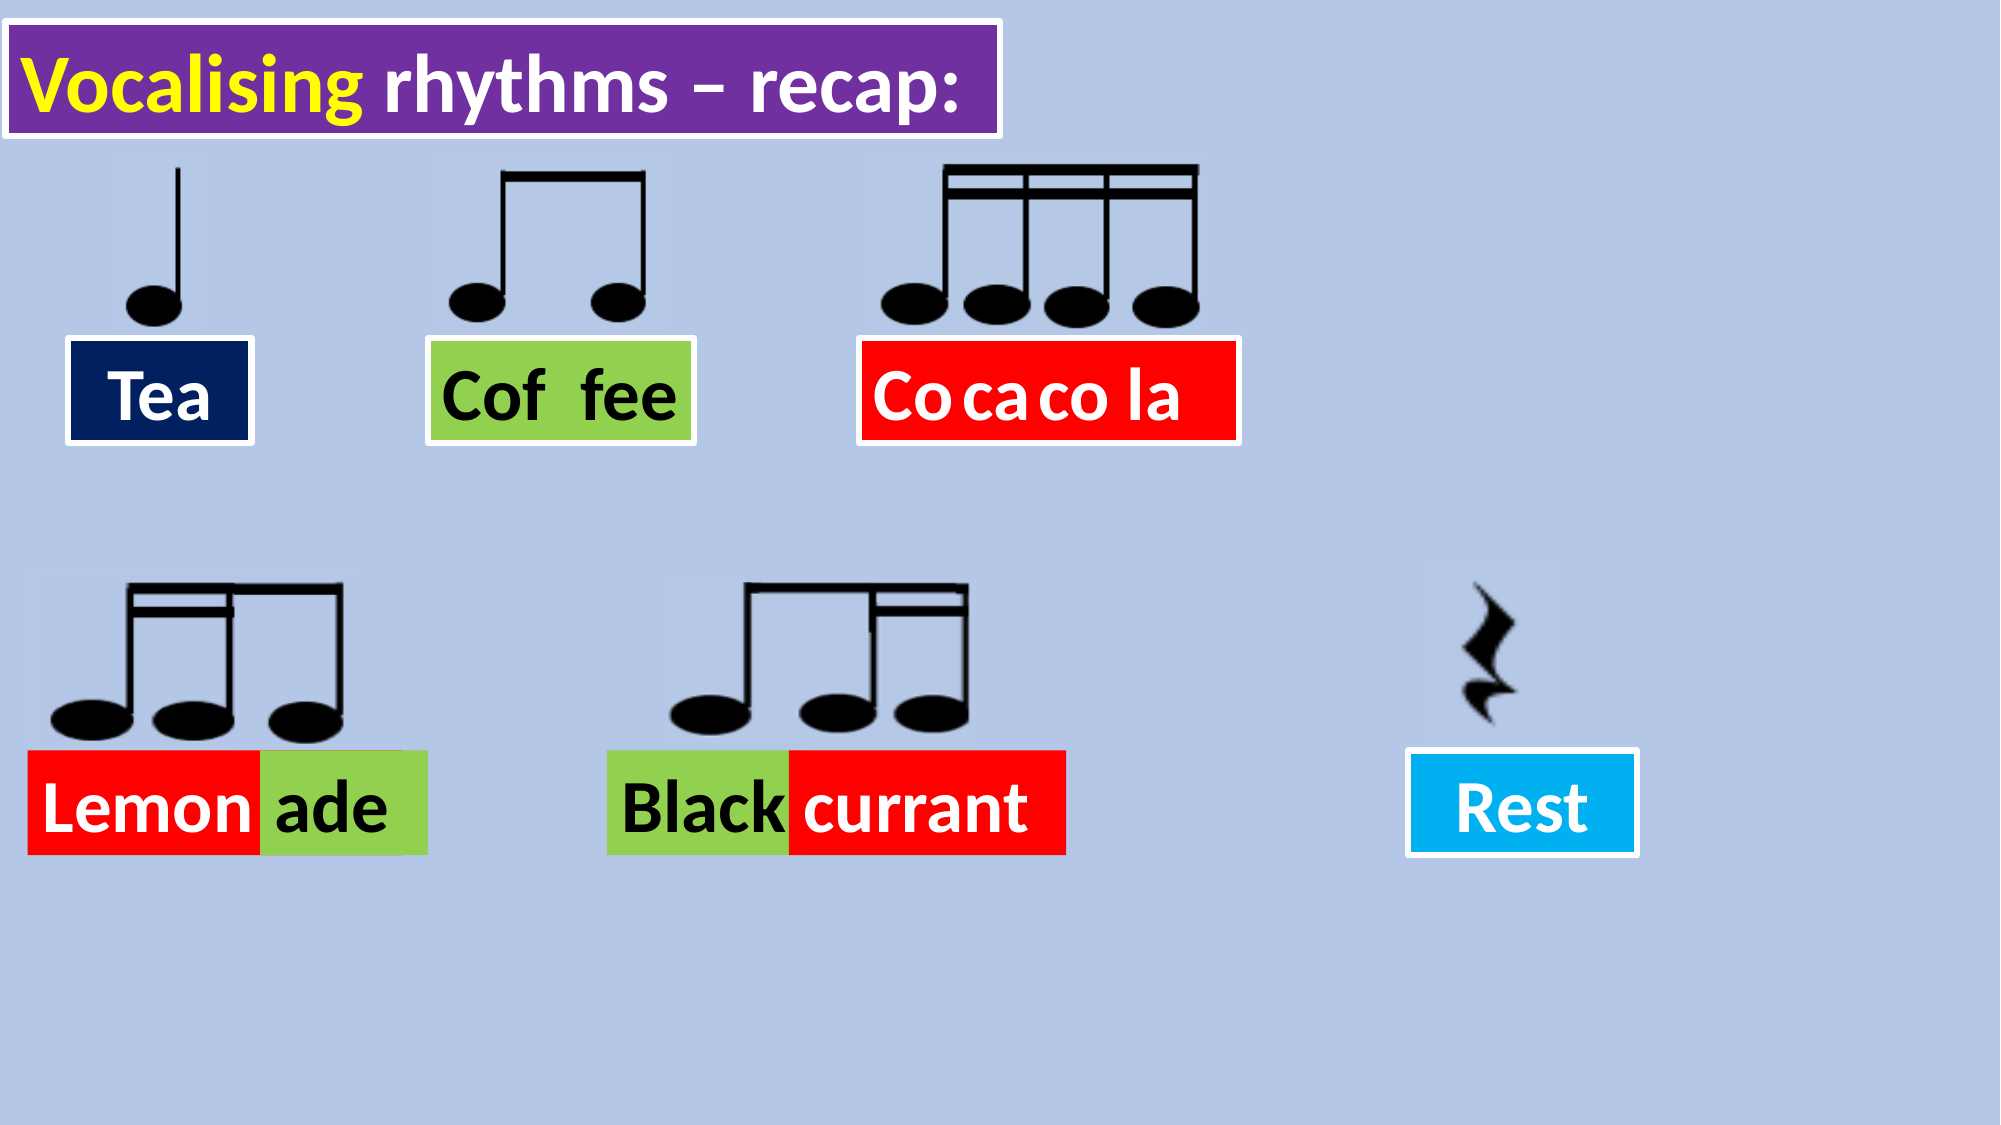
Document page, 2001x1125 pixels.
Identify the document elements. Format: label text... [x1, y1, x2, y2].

picture [112, 158, 203, 330]
picture [666, 582, 977, 744]
text_box Lemon [27, 750, 260, 856]
text_box Co ca co la [858, 338, 1239, 444]
picture [1430, 561, 1560, 750]
text_box Cof fee [427, 338, 695, 444]
picture [870, 158, 1202, 330]
text_box currant [788, 750, 1067, 856]
text_box Vocalising rhythms – recap: [5, 21, 1000, 137]
text_box ade [260, 750, 428, 856]
text_box Rest [1408, 750, 1637, 856]
picture [27, 568, 360, 750]
picture [438, 158, 668, 330]
text_box Tea [68, 338, 252, 444]
text_box Black [606, 750, 788, 856]
